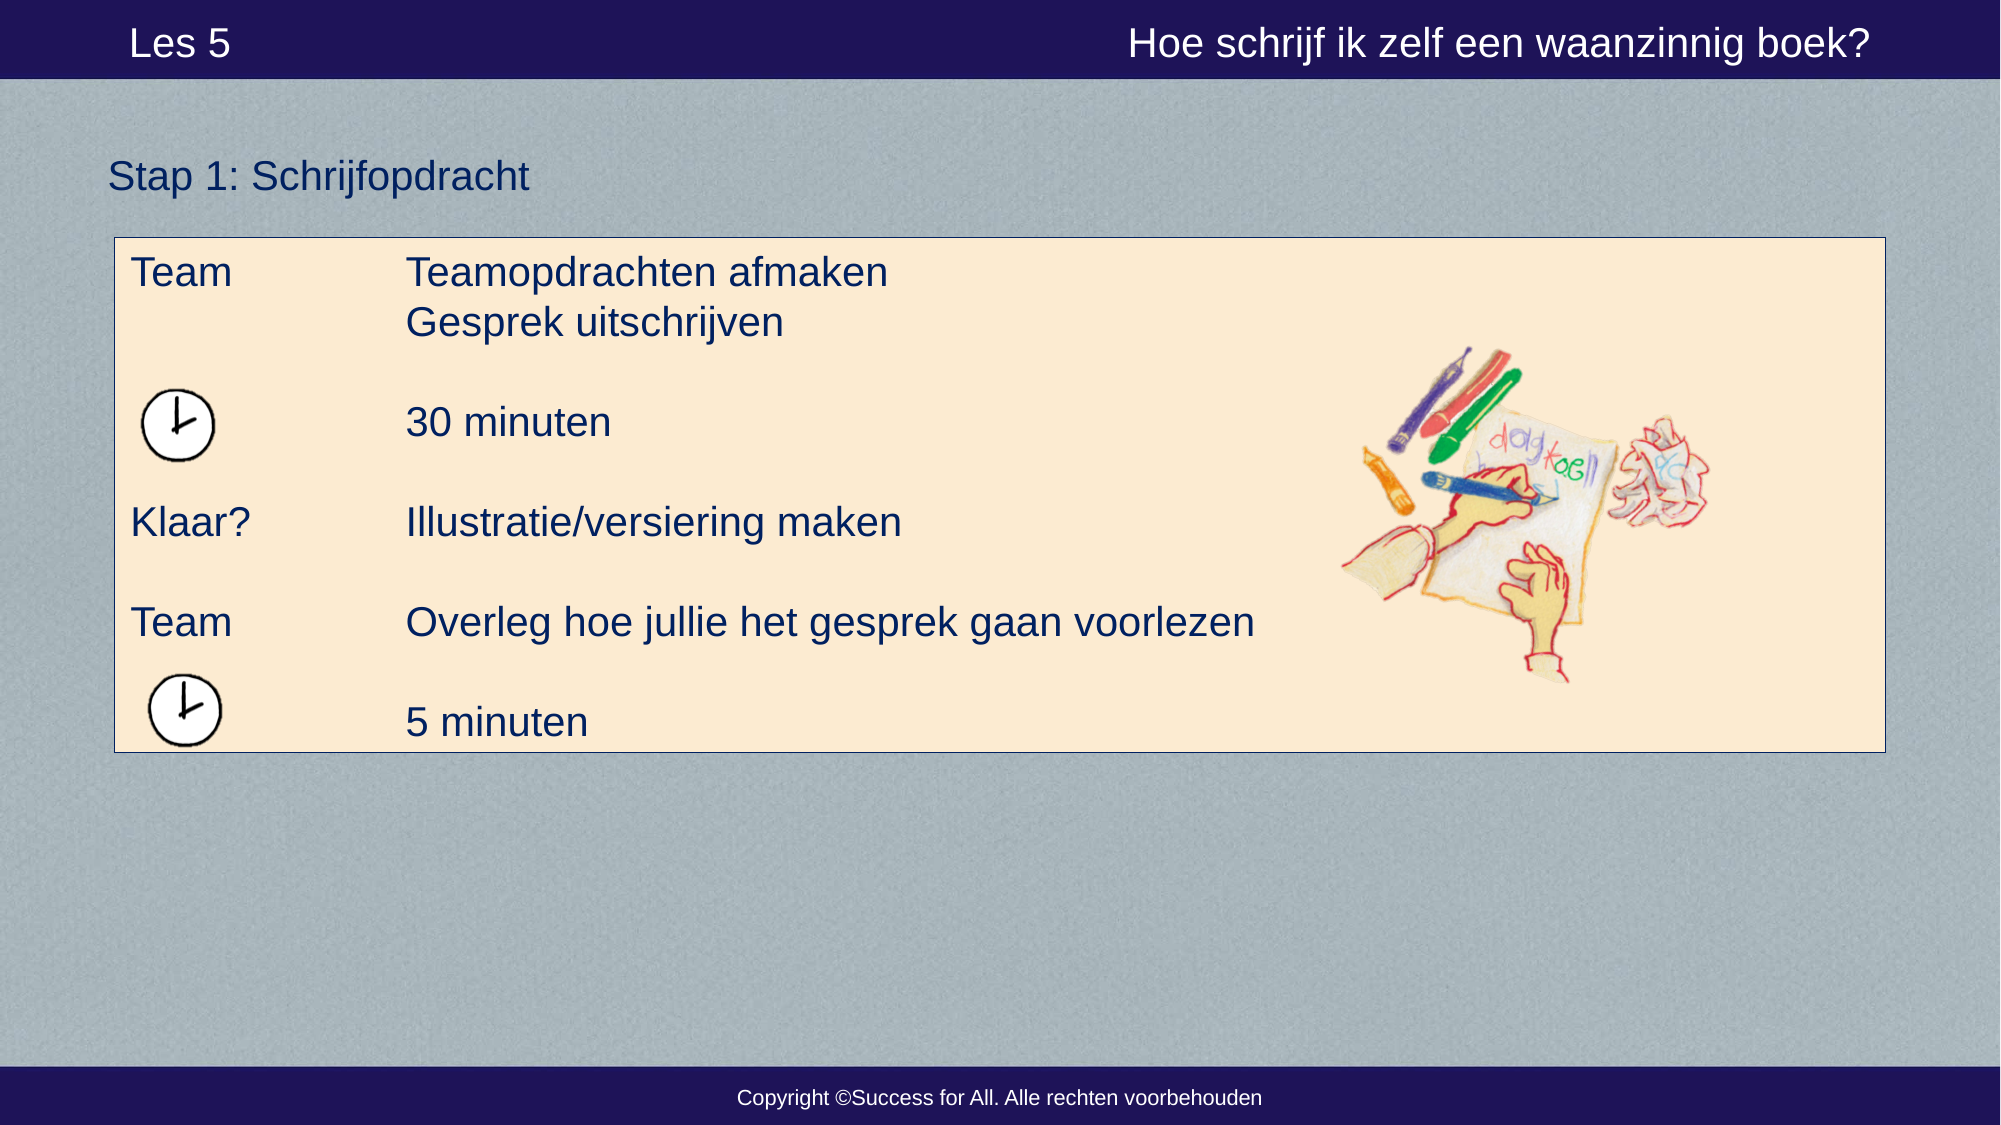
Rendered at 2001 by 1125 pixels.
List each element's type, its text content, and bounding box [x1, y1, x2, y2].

text_box Stap 1: Schrijfopdracht [92, 141, 886, 207]
text_box Copyright ©Success for All. Alle rechten voorbehouden [0, 1076, 2000, 1125]
text_box Hoe schrijf ik zelf een waanzinnig boek? [999, 8, 1886, 73]
text_box Les 5 [114, 8, 354, 73]
text_box Team Teamopdrachten afmaken Gesprek uitschrijven 30 minuten Klaar? Illustratie/versiering maken Team Overleg hoe jullie het gesprek gaan voorlezen 5 minuten [114, 237, 1886, 753]
picture [0, 0, 2001, 1125]
